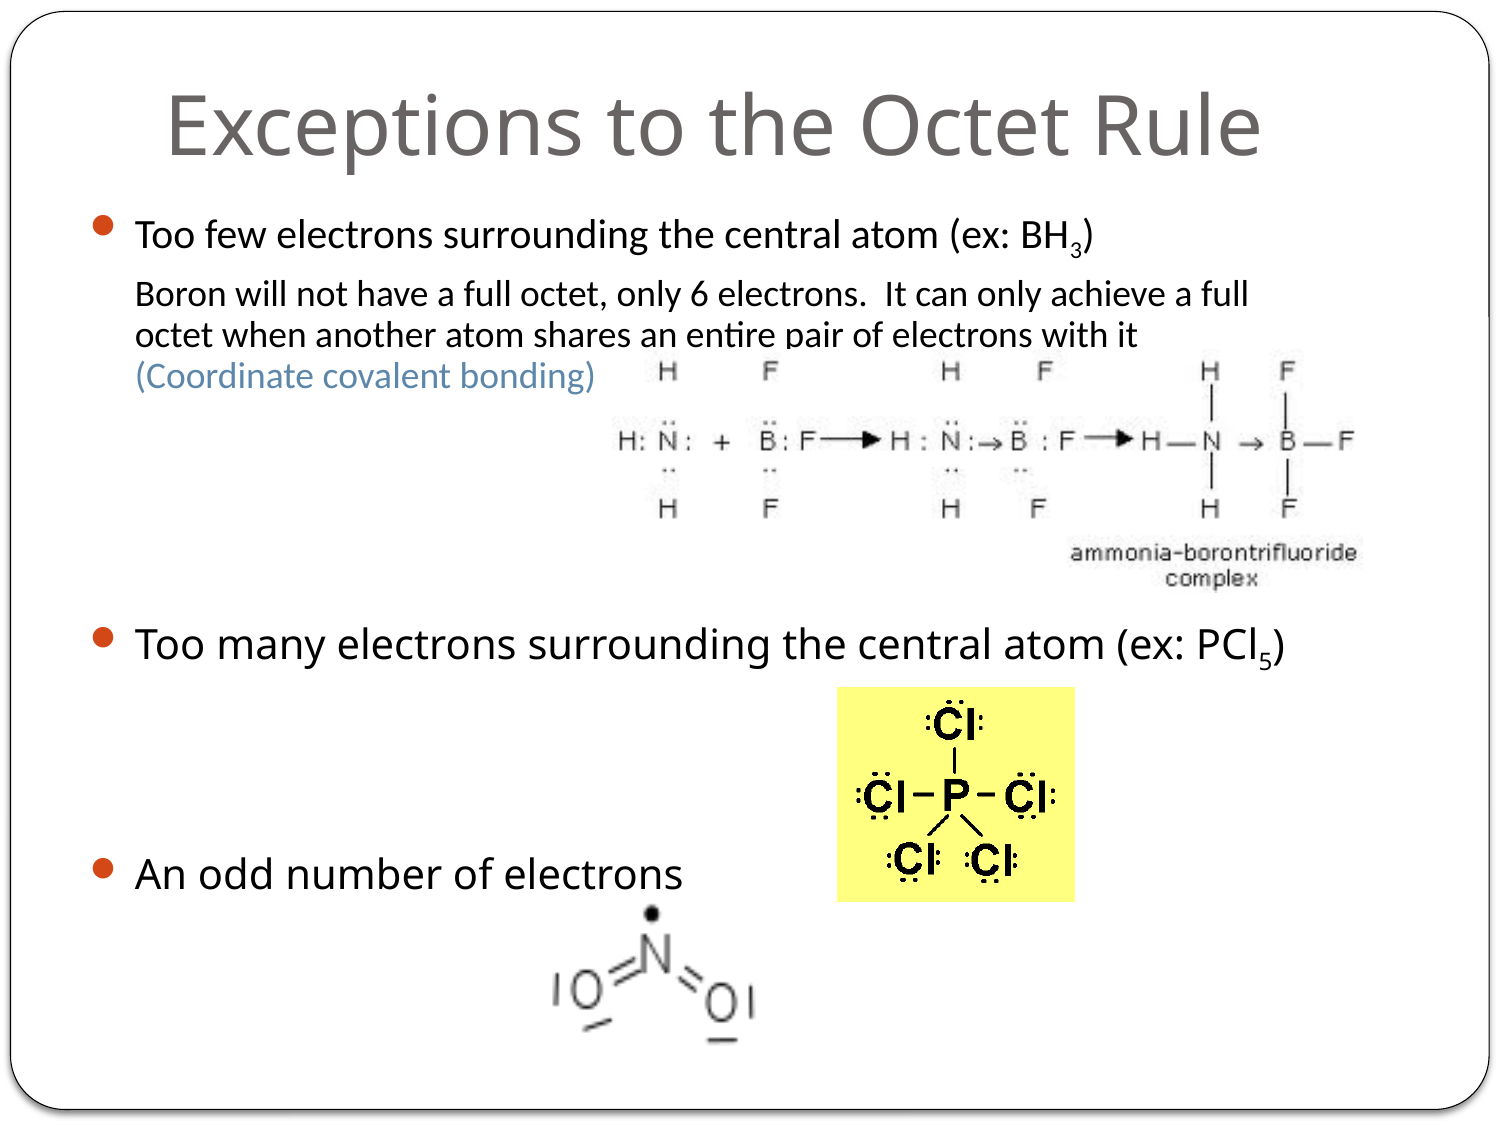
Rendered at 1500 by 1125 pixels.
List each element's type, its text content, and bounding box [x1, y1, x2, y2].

picture [612, 349, 1363, 593]
picture [837, 687, 1076, 902]
title Exceptions to the Octet Rule [150, 45, 1425, 188]
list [512, 849, 782, 1093]
list Too few electrons surrounding the central atom (ex: BH3) Boron will not have a full octet, only 6 electrons. It can only achieve a full octet when another atom shares an entire pair of electrons with it (Coordinate covalent bonding) Too many electrons surrounding the central atom (ex: PCl5) An odd number of electrons [75, 200, 1338, 1006]
